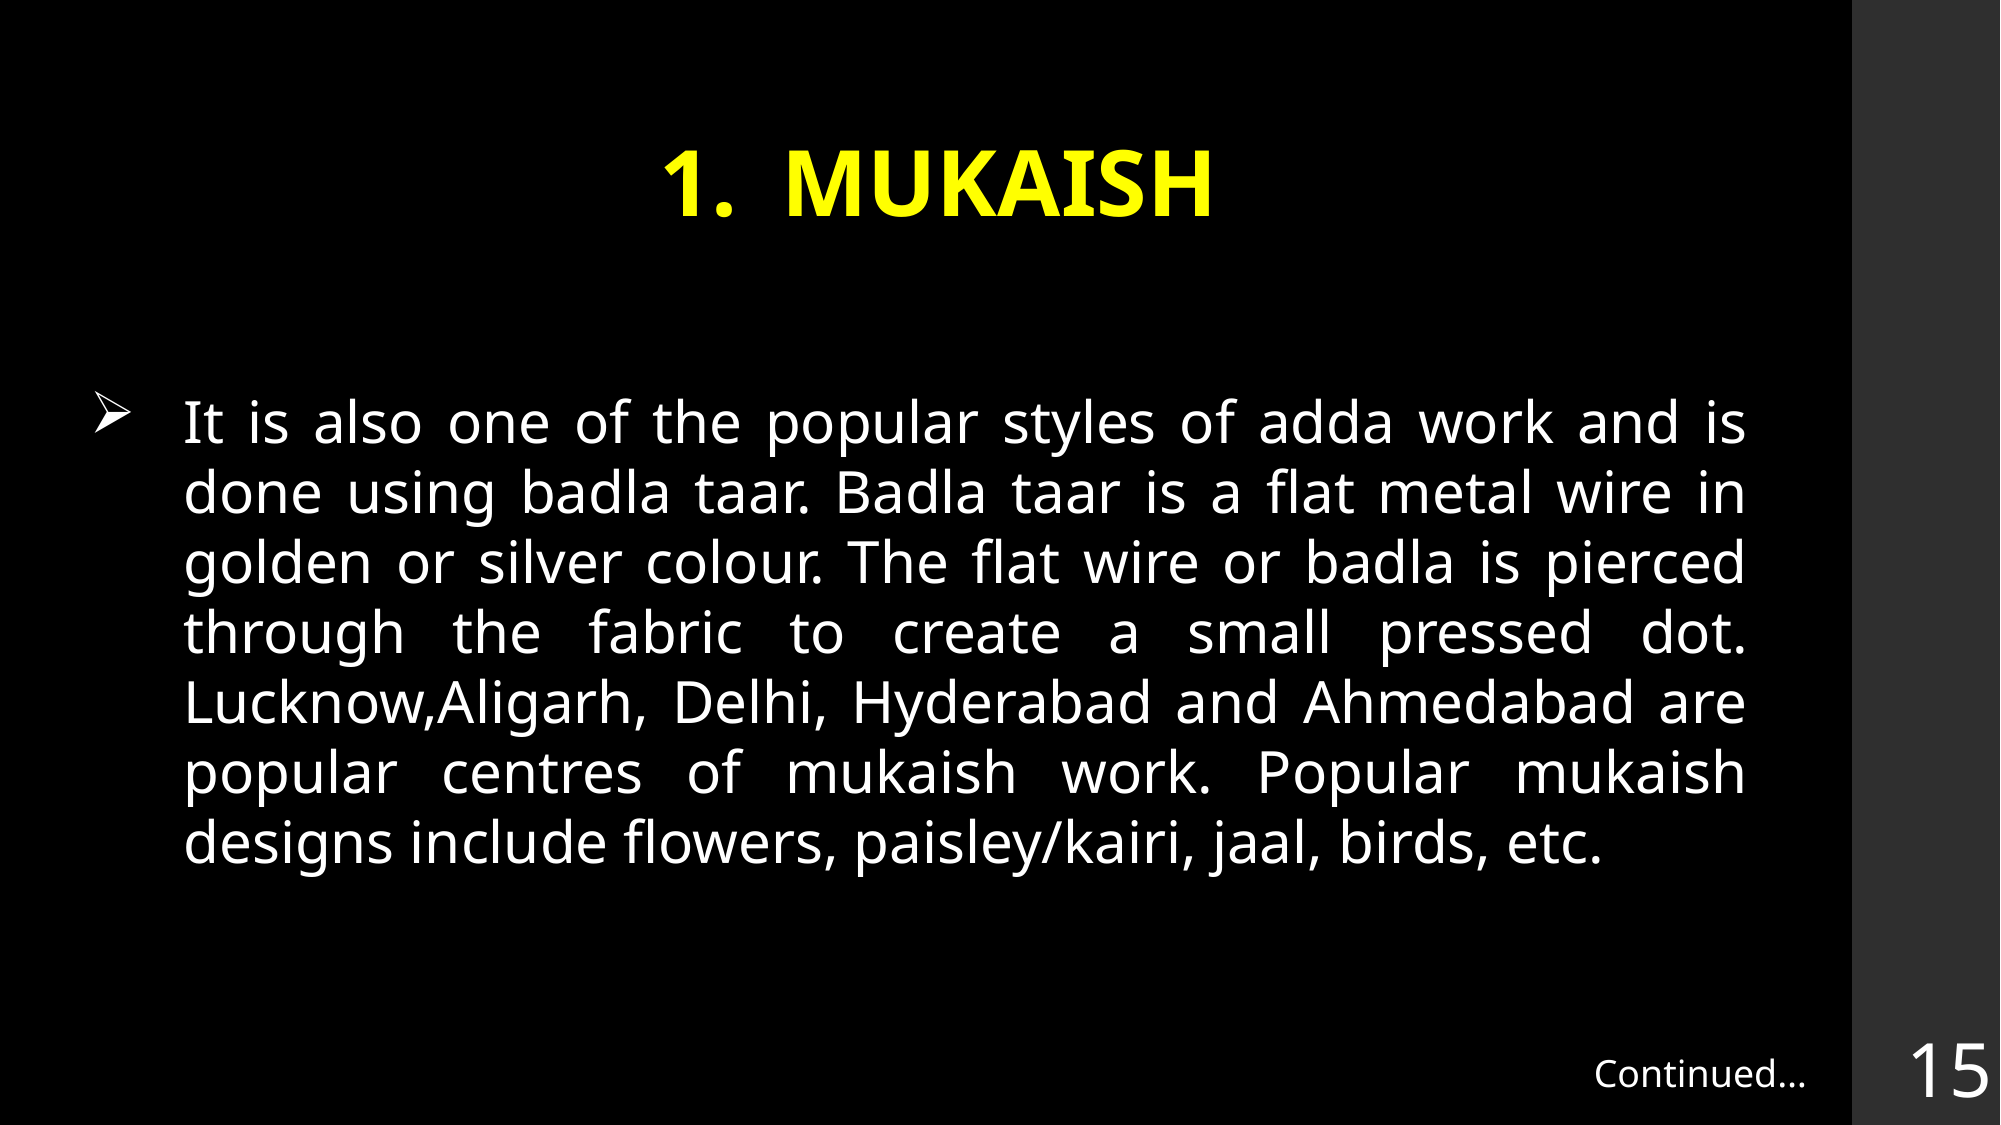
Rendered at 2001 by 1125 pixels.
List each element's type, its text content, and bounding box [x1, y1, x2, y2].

text_box It is also one of the popular styles of adda work and is done using badla taar. Badla taar is a flat metal wire in golden or silver colour. The flat wire or badla is pierced through the fabric to create a small pressed dot. Lucknow,Aligarh, Delhi, Hyderabad and Ahmedabad are popular centres of mukaish work. Popular mukaish designs include flowers, paisley/kairi, jaal, birds, etc. [75, 377, 1763, 883]
text_box MUKAISH [449, 124, 1425, 235]
slide_number 15 [1902, 1022, 2000, 1125]
text_box Continued… [1578, 1042, 1823, 1103]
